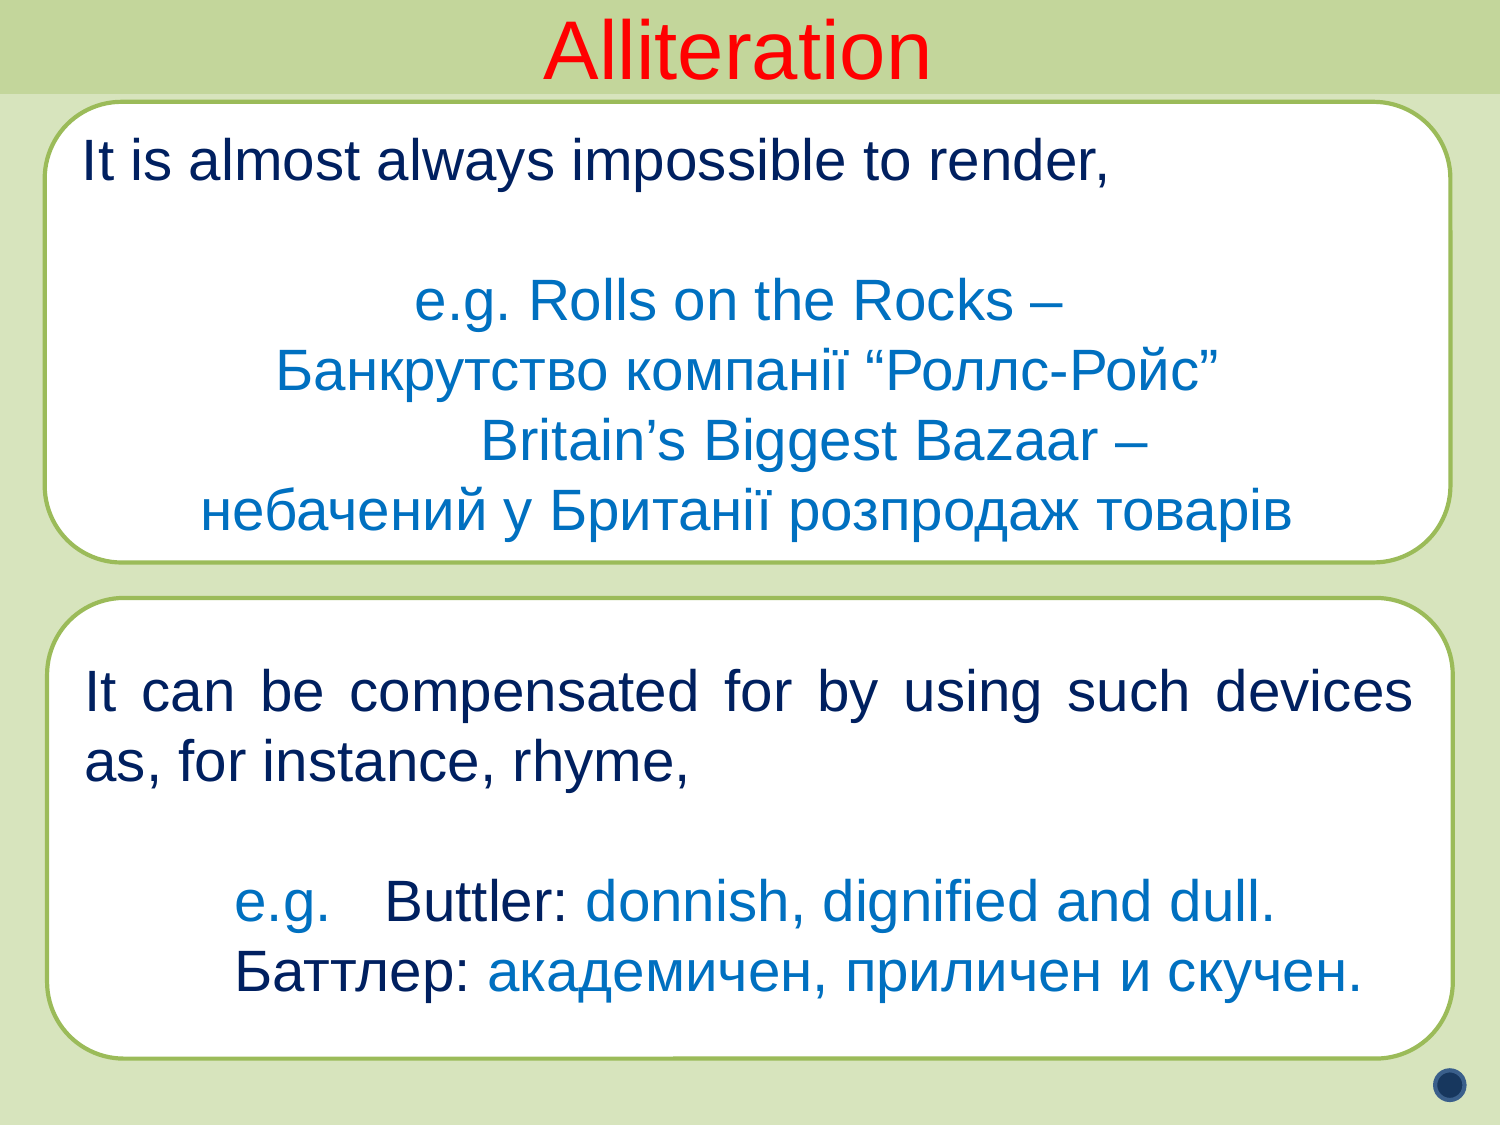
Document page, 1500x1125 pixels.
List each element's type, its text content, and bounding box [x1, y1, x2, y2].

text_box Alliteration [0, 0, 1500, 94]
text_box It can be compensated for by using such devices as, for instance, rhyme, e.g. Buttler: donnish, dignified and dull. Баттлер: академичен, приличен и скучен. [44, 595, 1455, 1061]
text_box [1433, 1068, 1467, 1103]
text_box It is almost always impossible to render, e.g. Rolls on the Rocks – Банкрутство компанії “Роллс-Ройс” Britain’s Biggest Bazaar – небачений у Британії розпродаж товарів [42, 99, 1453, 565]
